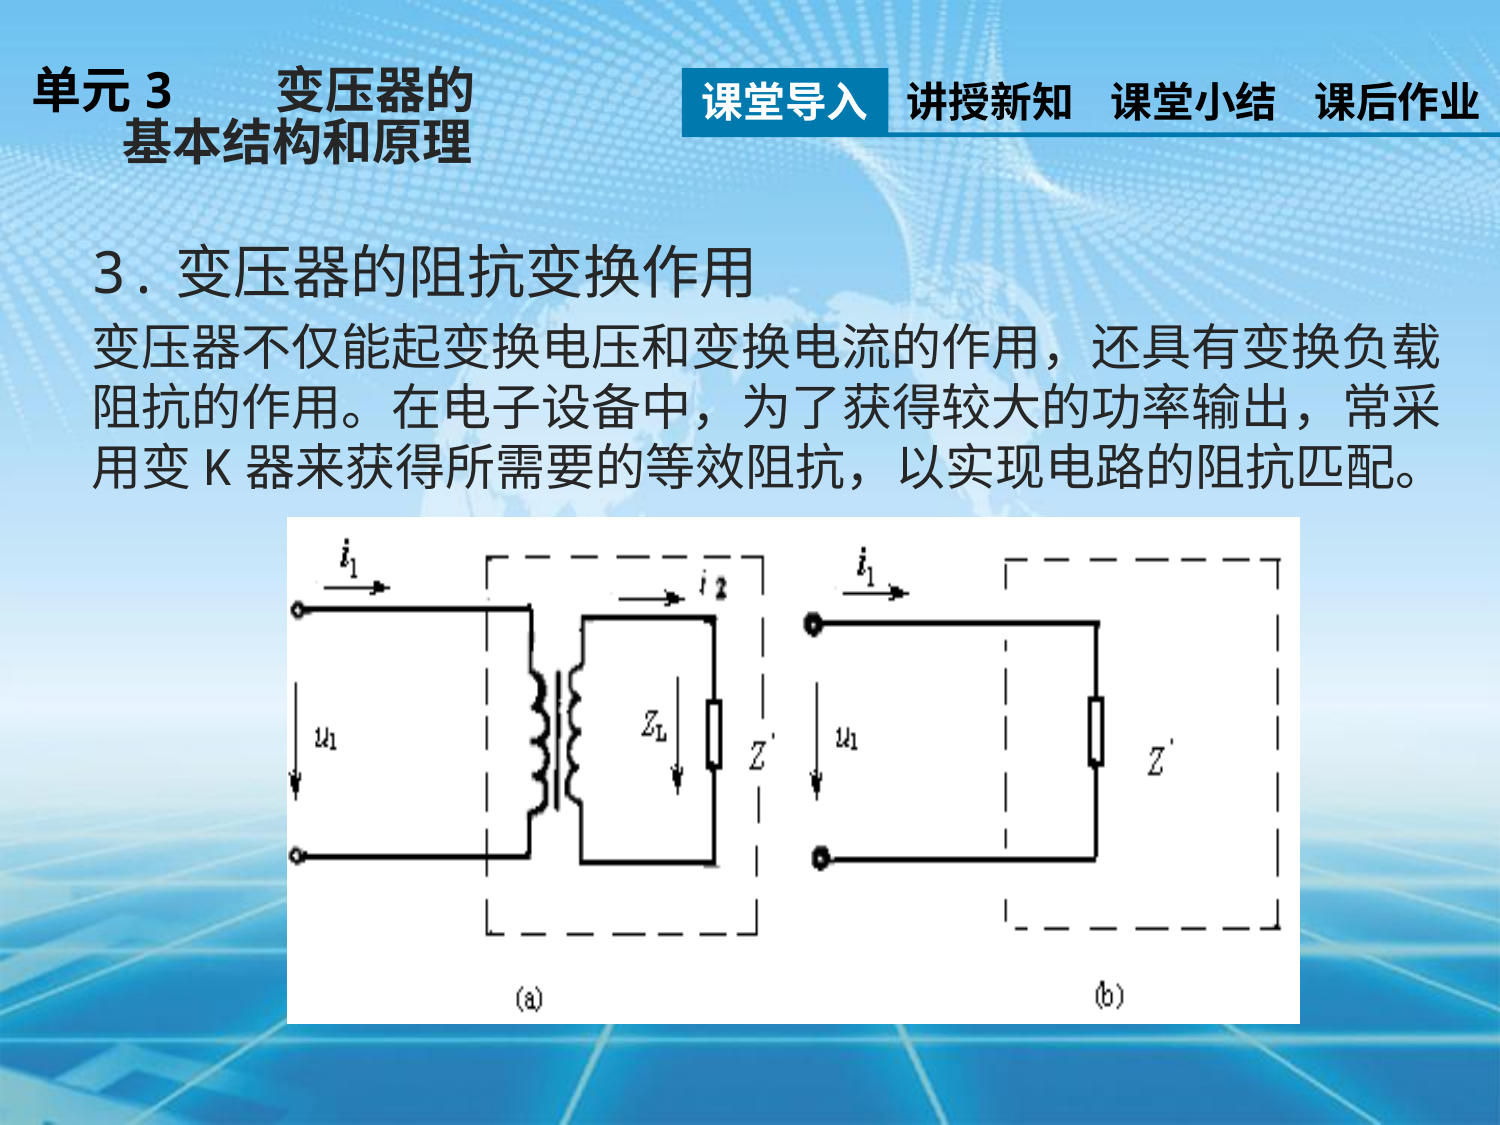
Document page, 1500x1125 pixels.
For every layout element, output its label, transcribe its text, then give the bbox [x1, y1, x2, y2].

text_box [287, 517, 1300, 1024]
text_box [16, 59, 1500, 180]
picture [0, 0, 1500, 1125]
text_box 3.变压器的阻抗变换作用 变压器不仅能起变换电压和变换电流的作用，还具有变换负载阻抗的作用。在电子设备中，为了获得较大的功率输出，常采用变K器来获得所需要的等效阻抗，以实现电路的阻抗匹配。 [76, 227, 1464, 970]
